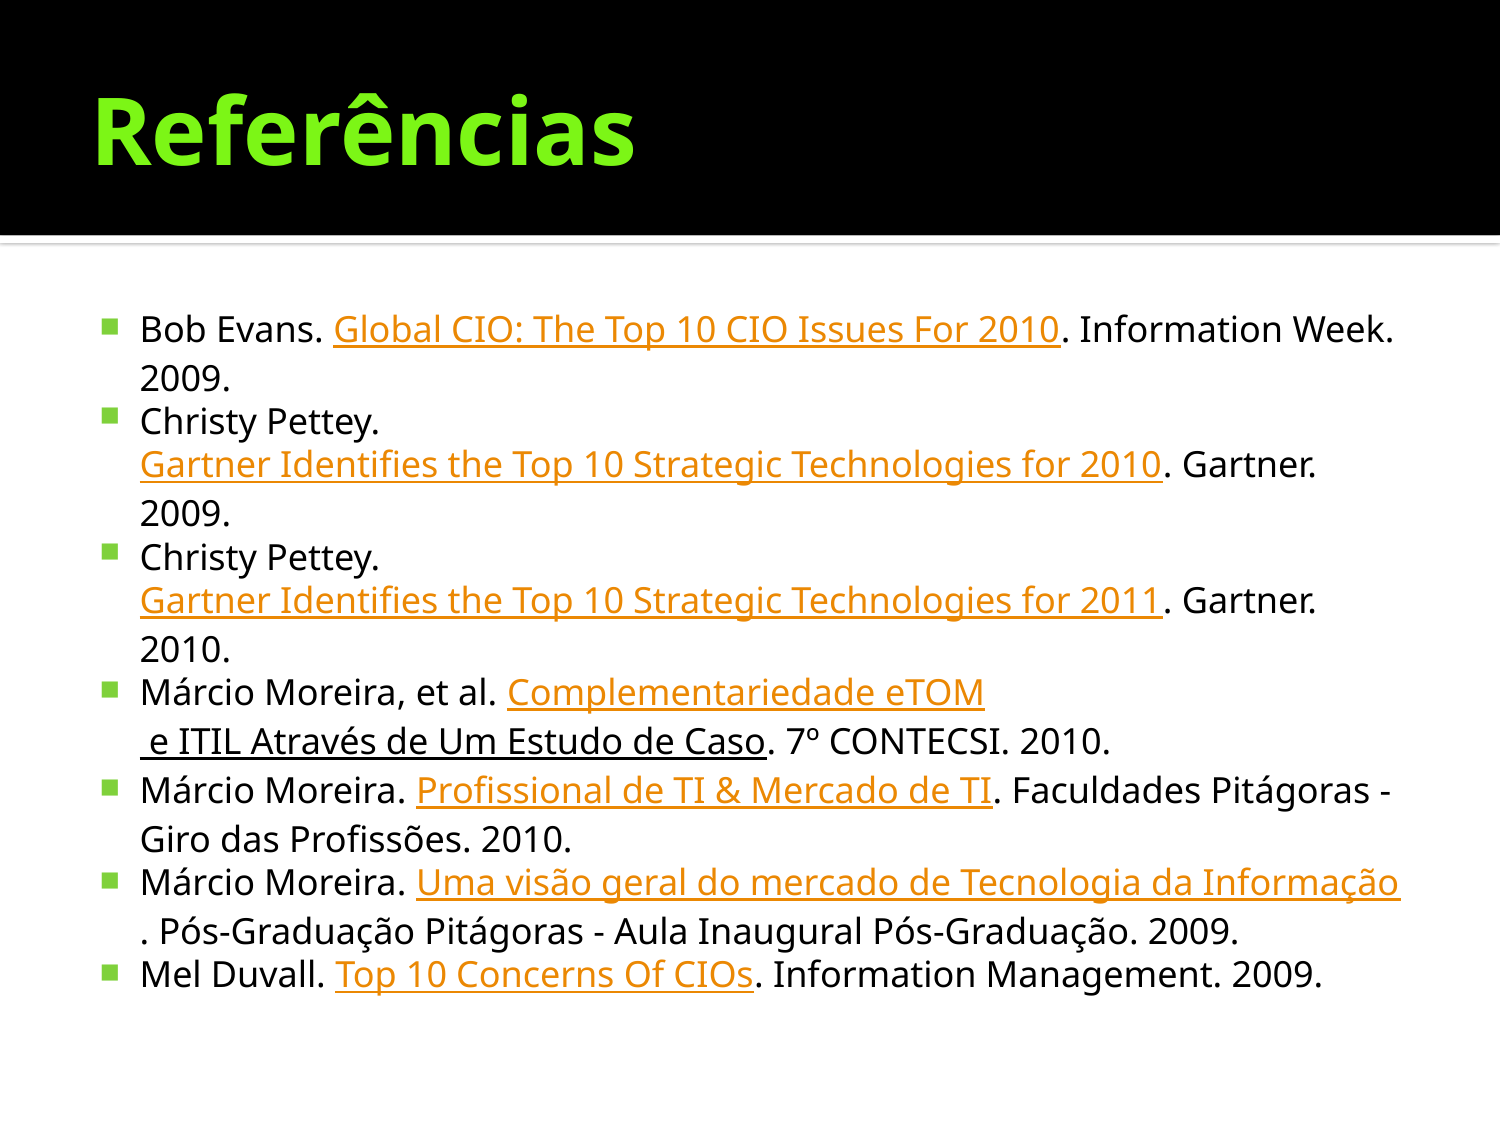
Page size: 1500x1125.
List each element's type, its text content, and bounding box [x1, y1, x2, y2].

list Bob Evans. Global CIO: The Top 10 CIO Issues For 2010. Information Week. 2009. Christy Pettey. Gartner Identifies the Top 10 Strategic Technologies for 2010. Gartner. 2009. Christy Pettey. Gartner Identifies the Top 10 Strategic Technologies for 2011. Gartner. 2010. Márcio Moreira, et al. Complementariedade eTOM e ITIL Através de Um Estudo de Caso. 7º CONTECSI. 2010. Márcio Moreira. Profissional de TI & Mercado de TI. Faculdades Pitágoras - Giro das Profissões. 2010. Márcio Moreira. Uma visão geral do mercado de Tecnologia da Informação. Pós-Graduação Pitágoras - Aula Inaugural Pós-Graduação. 2009. Mel Duvall. Top 10 Concerns Of CIOs. Information Management. 2009. [75, 291, 1425, 1050]
title Referências [75, 25, 1425, 231]
